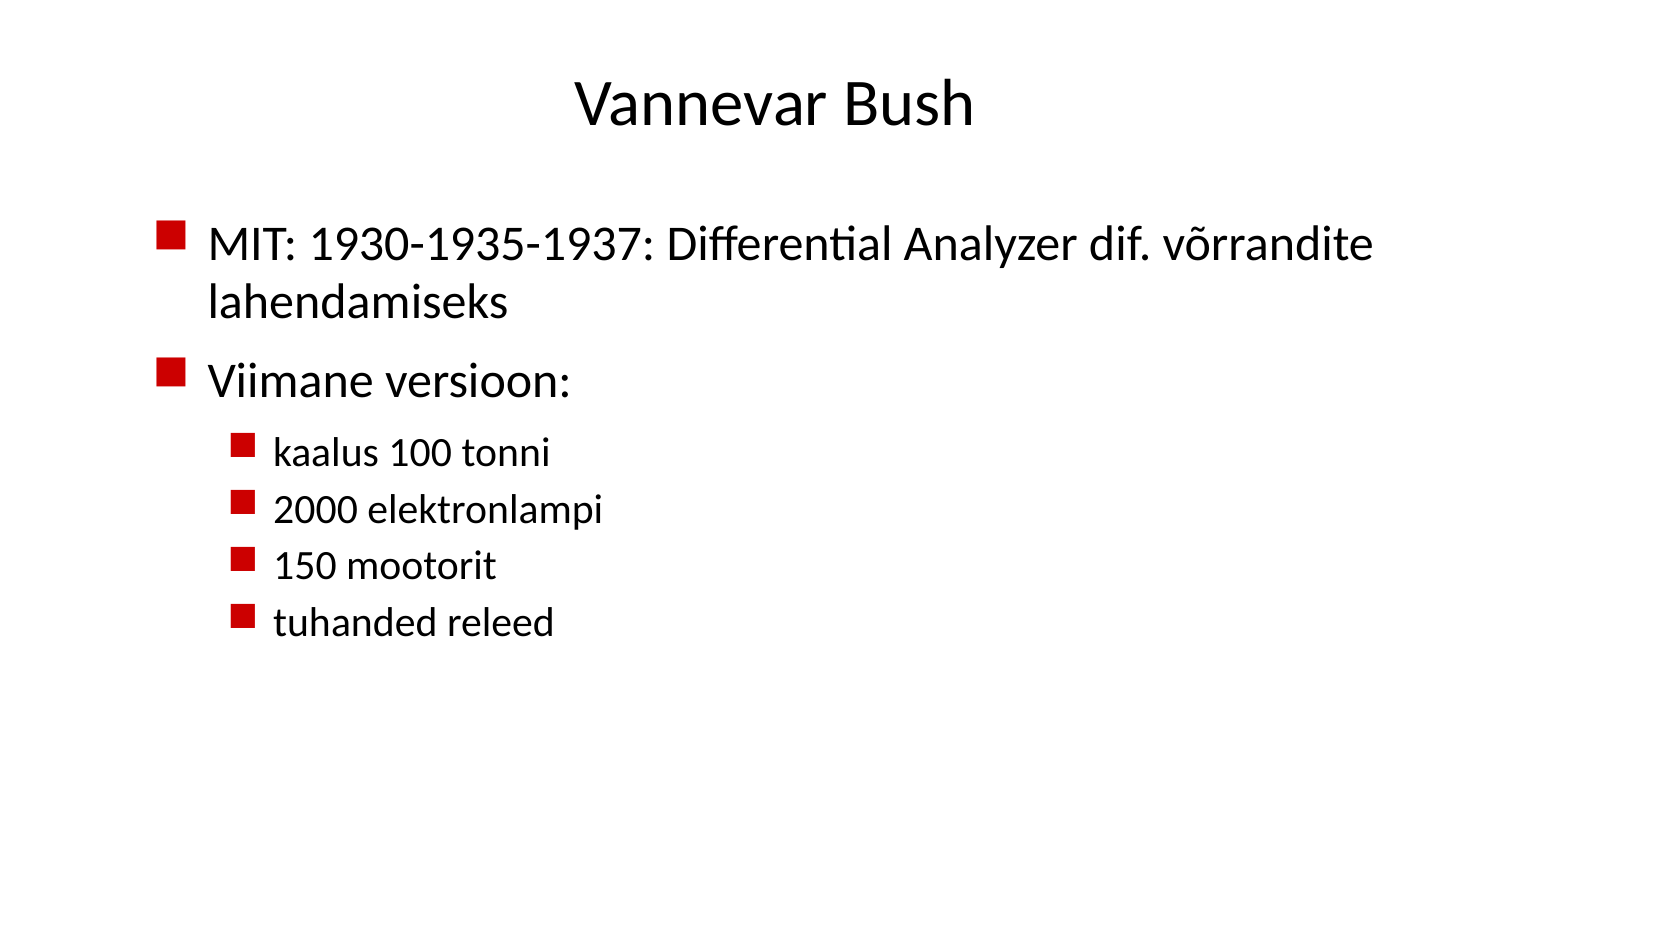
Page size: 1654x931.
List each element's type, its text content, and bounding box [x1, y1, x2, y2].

title Vannevar Bush [137, 0, 1413, 100]
list MIT: 1930-1935-1937: Differential Analyzer dif. võrrandite lahendamiseks Viimane versioon: kaalus 100 tonni 2000 elektronlampi 150 mootorit tuhanded releed [137, 125, 1425, 931]
